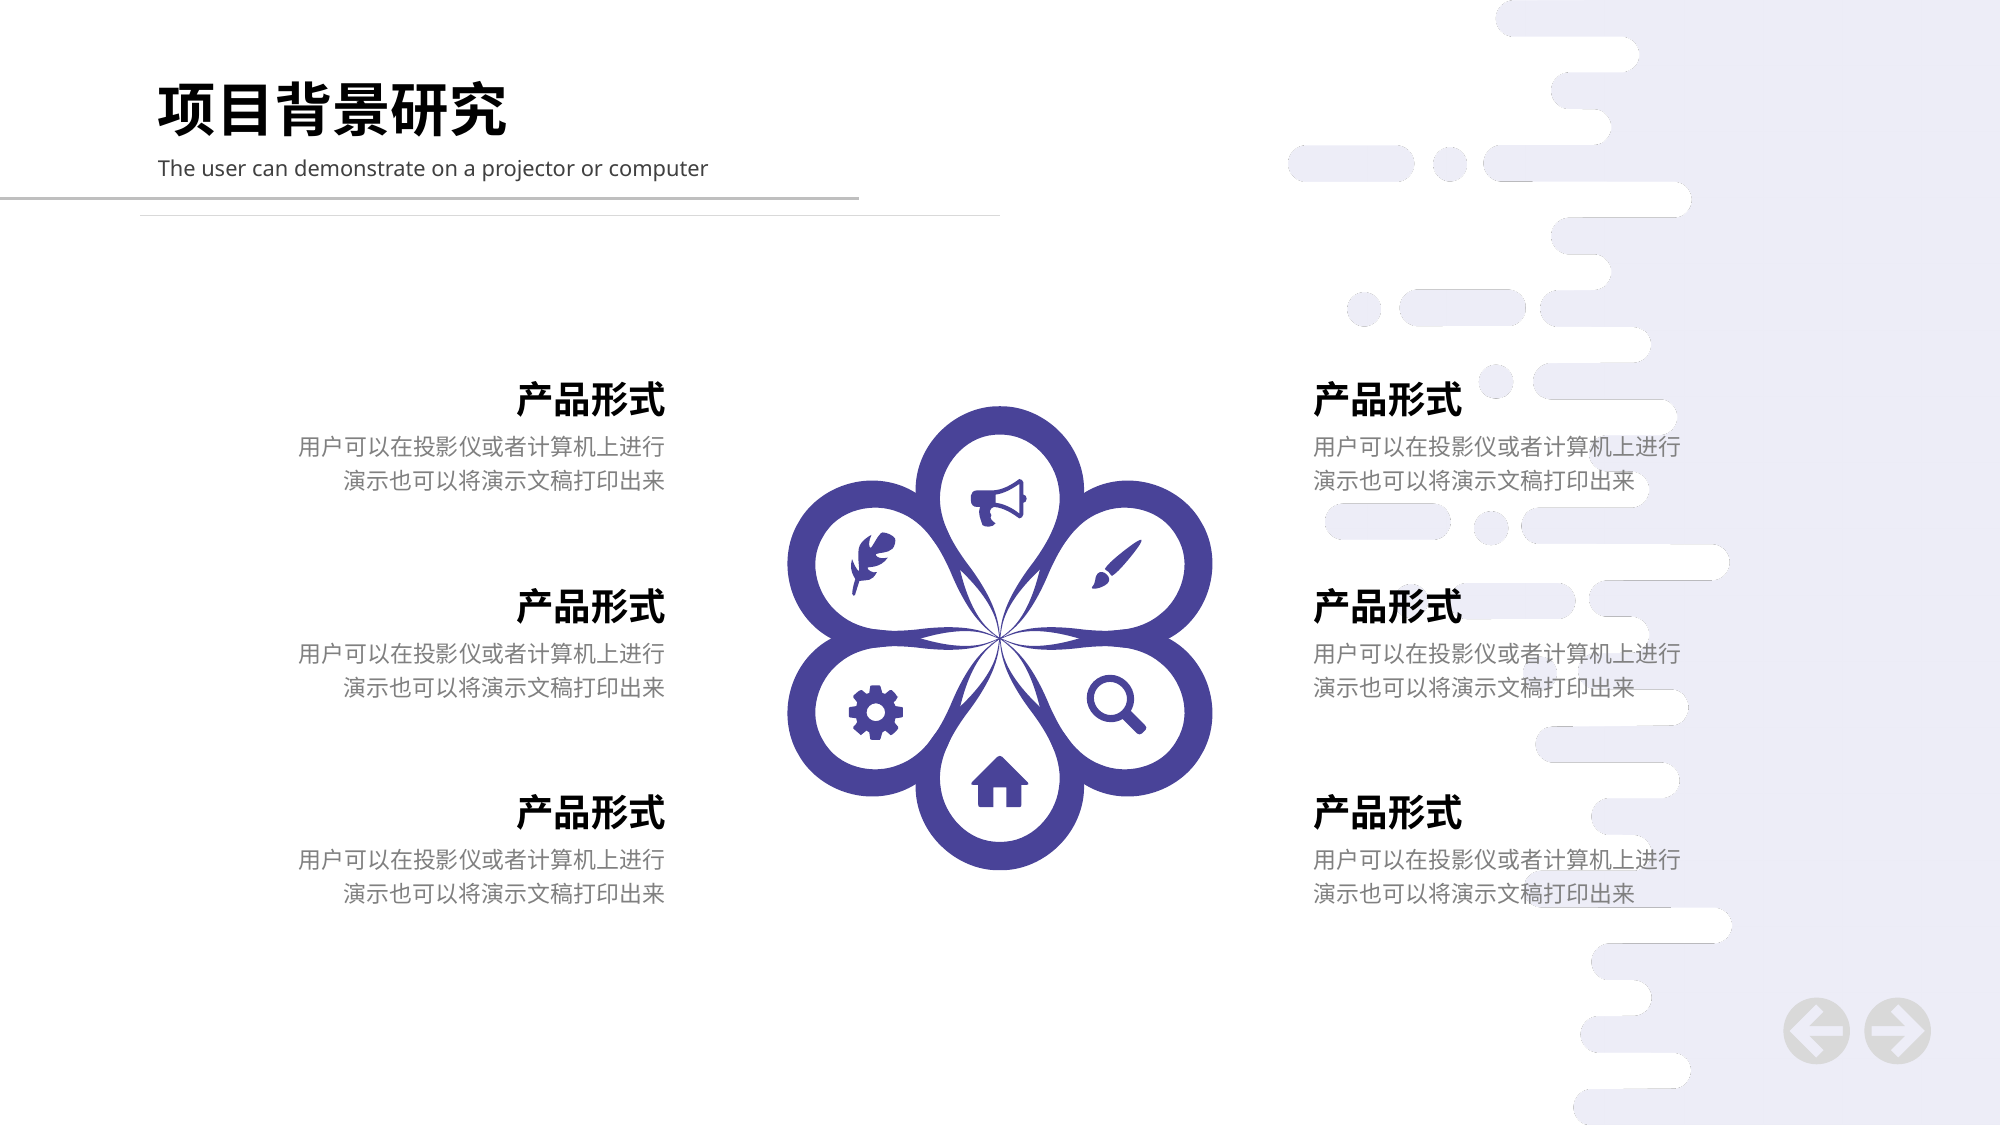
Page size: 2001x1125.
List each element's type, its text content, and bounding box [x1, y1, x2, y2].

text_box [271, 359, 681, 503]
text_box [271, 772, 681, 916]
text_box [787, 406, 1213, 871]
text_box The user can demonstrate on a projector or computer [143, 143, 797, 188]
text_box 项目背景研究 [143, 65, 700, 143]
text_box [1298, 566, 1708, 710]
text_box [271, 566, 681, 710]
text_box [1298, 772, 1708, 916]
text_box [1298, 359, 1708, 503]
picture [1288, 0, 2000, 1125]
